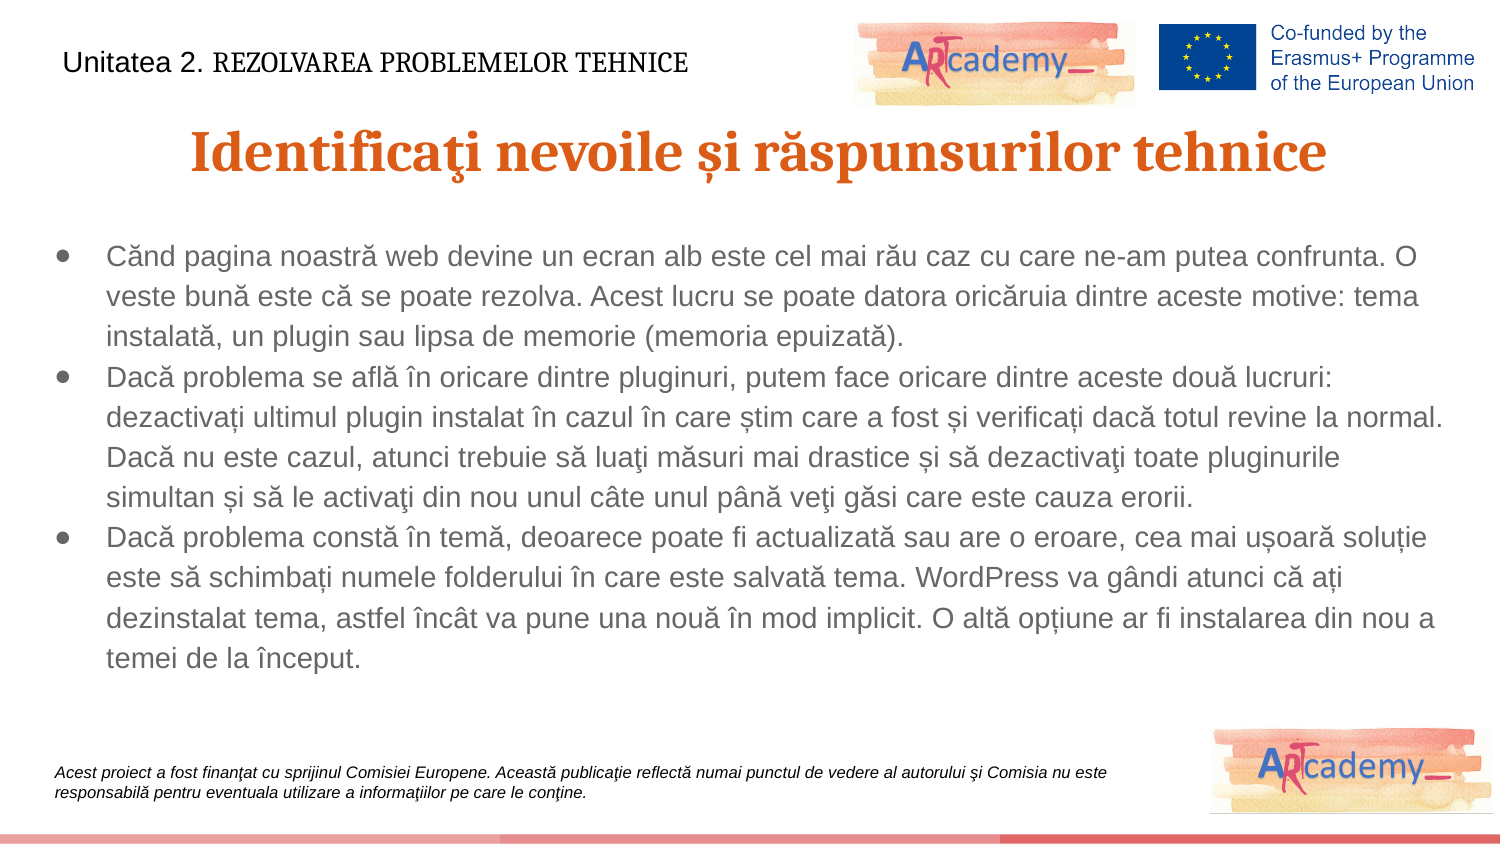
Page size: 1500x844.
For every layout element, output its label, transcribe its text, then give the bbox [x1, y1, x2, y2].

picture [854, 2, 1137, 138]
picture [1158, 24, 1474, 94]
text_box Acest proiect a fost finanţat cu sprijinul Comisiei Europene. Această publicaţie reflectă numai punctul de vedere al autorului şi Comisia nu este responsabilă pentru eventuala utilizare a informaţiilor pe care le conţine. [39, 754, 1205, 799]
title Identificaţi nevoile și răspunsurilor tehnice [93, 108, 1426, 199]
list Cănd pagina noastră web devine un ecran alb este cel mai rău caz cu care ne-am putea confrunta. O veste bună este că se poate rezolva. Acest lucru se poate datora oricăruia dintre aceste motive: tema instalată, un plugin sau lipsa de memorie (memoria epuizată). Dacă problema se află în oricare dintre pluginuri, putem face oricare dintre aceste două lucruri: dezactivați ultimul plugin instalat în cazul în care știm care a fost și verificați dacă totul revine la normal. Dacă nu este cazul, atunci trebuie să luaţi măsuri mai drastice și să dezactivaţi toate pluginurile simultan și să le activaţi din nou unul câte unul până veţi găsi care este cauza erorii. Dacă problema constă în temă, deoarece poate fi actualizată sau are o eroare, cea mai ușoară soluție este să schimbați numele folderului în care este salvată tema. WordPress va gândi atunci că ați dezinstalat tema, astfel încât va pune una nouă în mod implicit. O altă opțiune ar fi instalarea din nou a temei de la început. [16, 217, 1474, 707]
picture [1210, 709, 1493, 844]
text_box Unitatea 2. REZOLVAREA PROBLEMELOR TEHNICE [47, 35, 728, 86]
